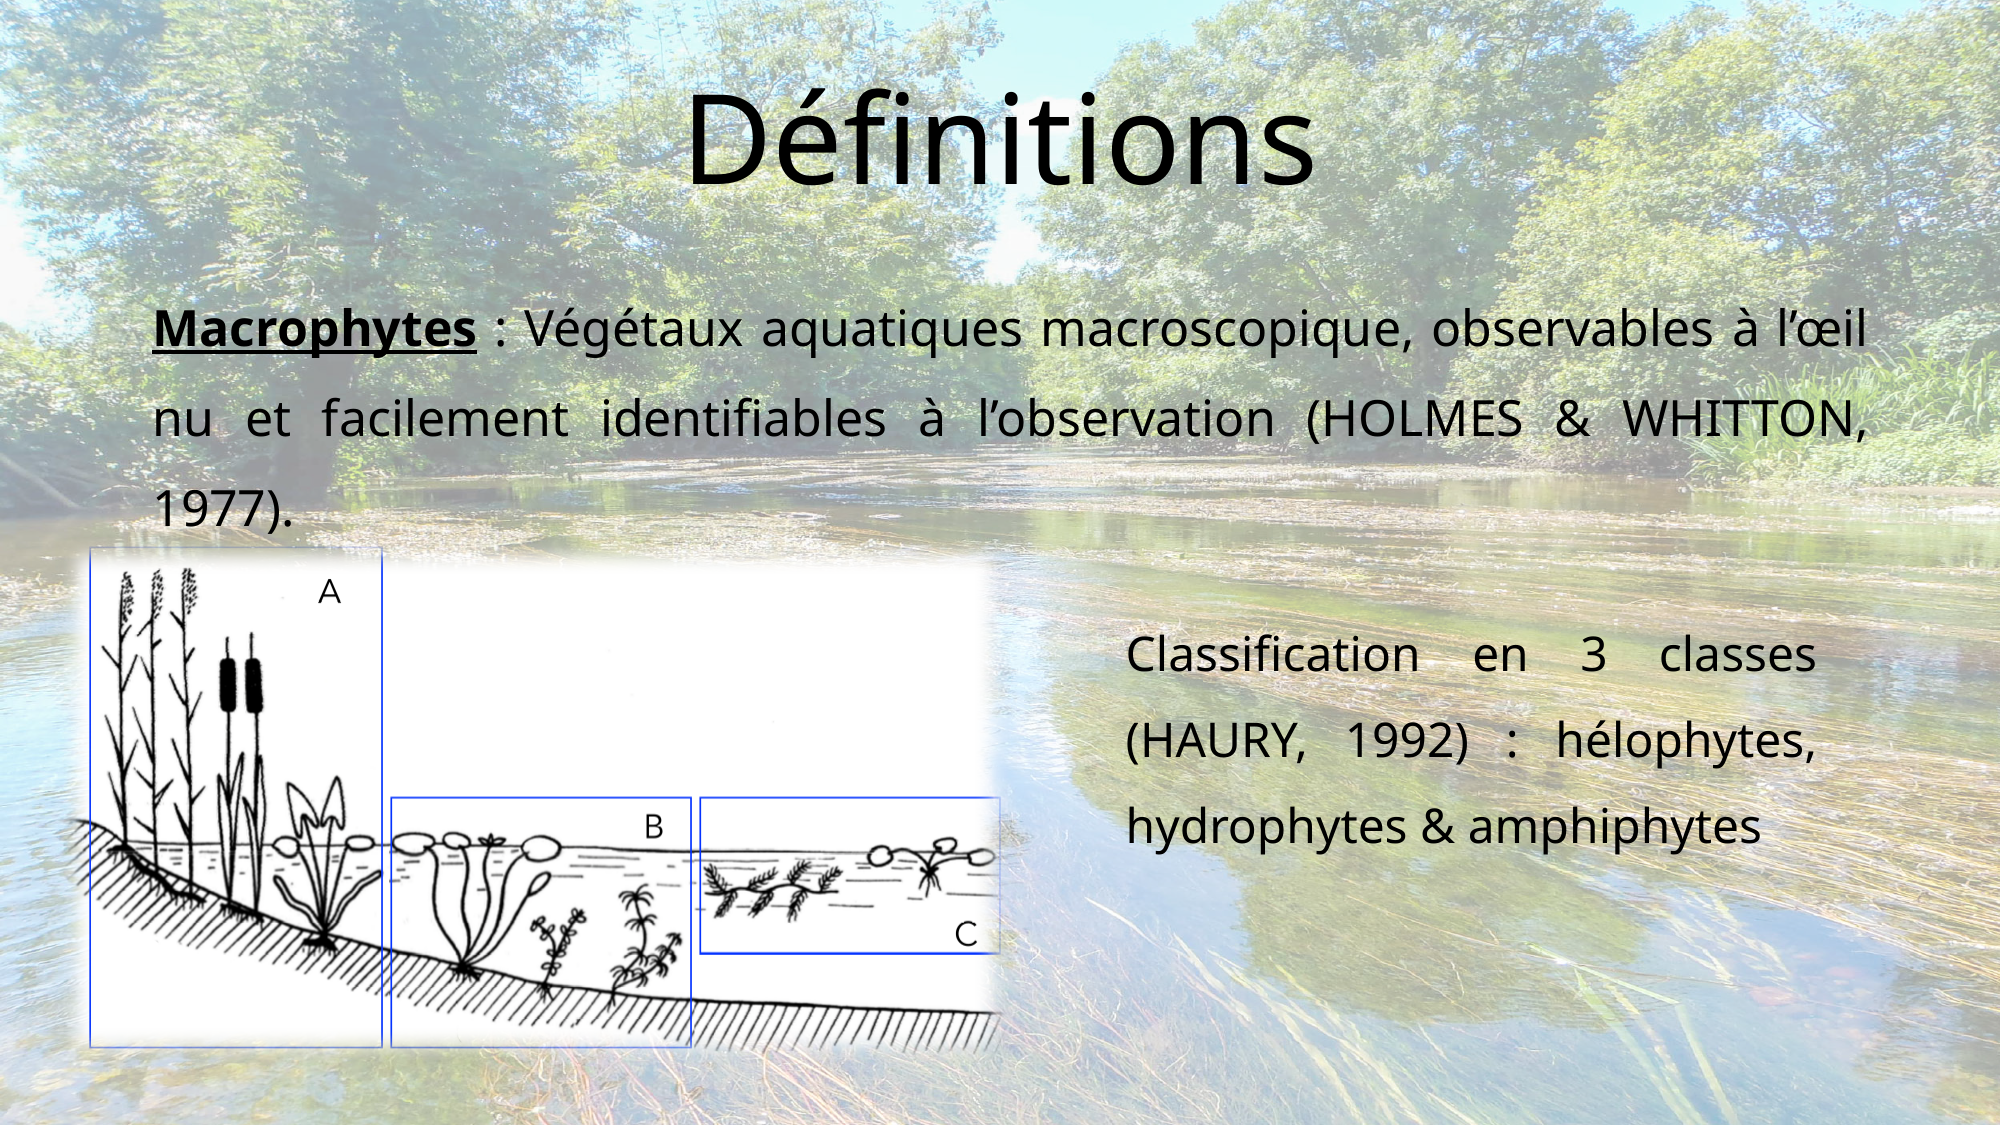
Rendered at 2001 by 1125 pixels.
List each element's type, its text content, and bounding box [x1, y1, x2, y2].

text_box Macrophytes : Végétaux aquatiques macroscopique, observables à l’œil nu et facilement identifiables à l’observation (HOLMES & WHITTON, 1977). [137, 258, 1884, 1085]
picture [59, 538, 1011, 1064]
text_box Définitions [137, 1, 1863, 219]
text_box Classification en 3 classes (HAURY, 1992) : hélophytes, hydrophytes & amphiphytes [1110, 587, 1833, 861]
